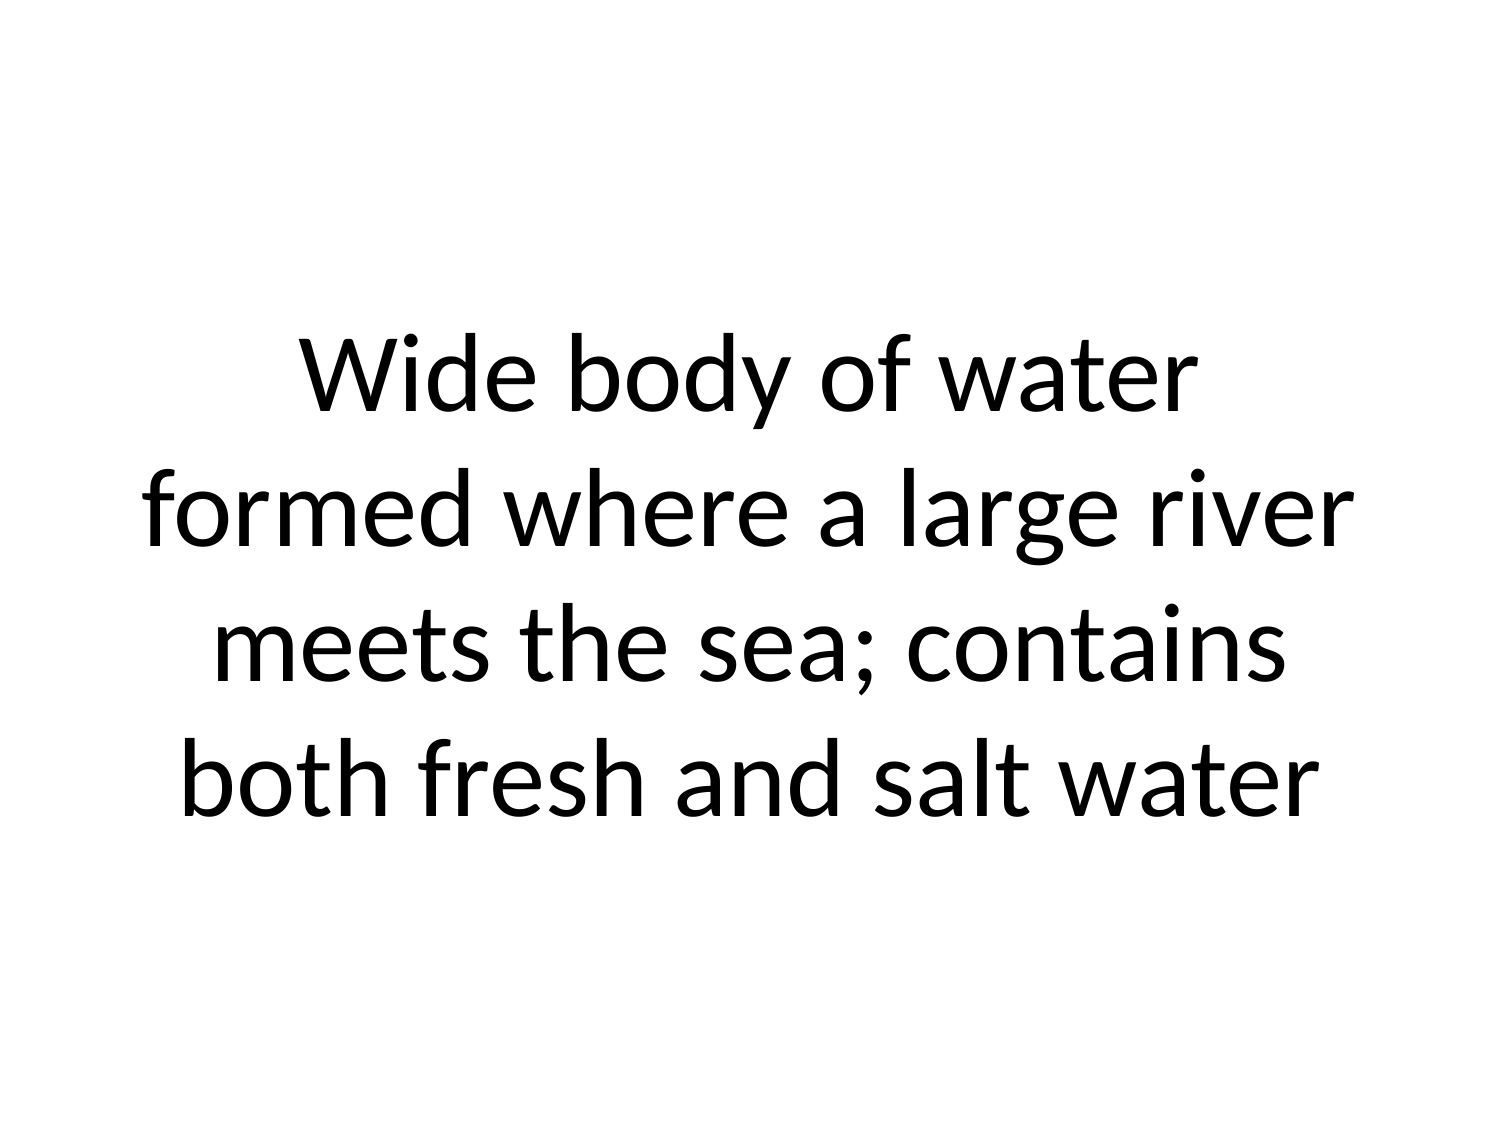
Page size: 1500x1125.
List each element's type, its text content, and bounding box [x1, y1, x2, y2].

title Wide body of water formed where a large river meets the sea; contains both fresh and salt water [112, 50, 1388, 1088]
